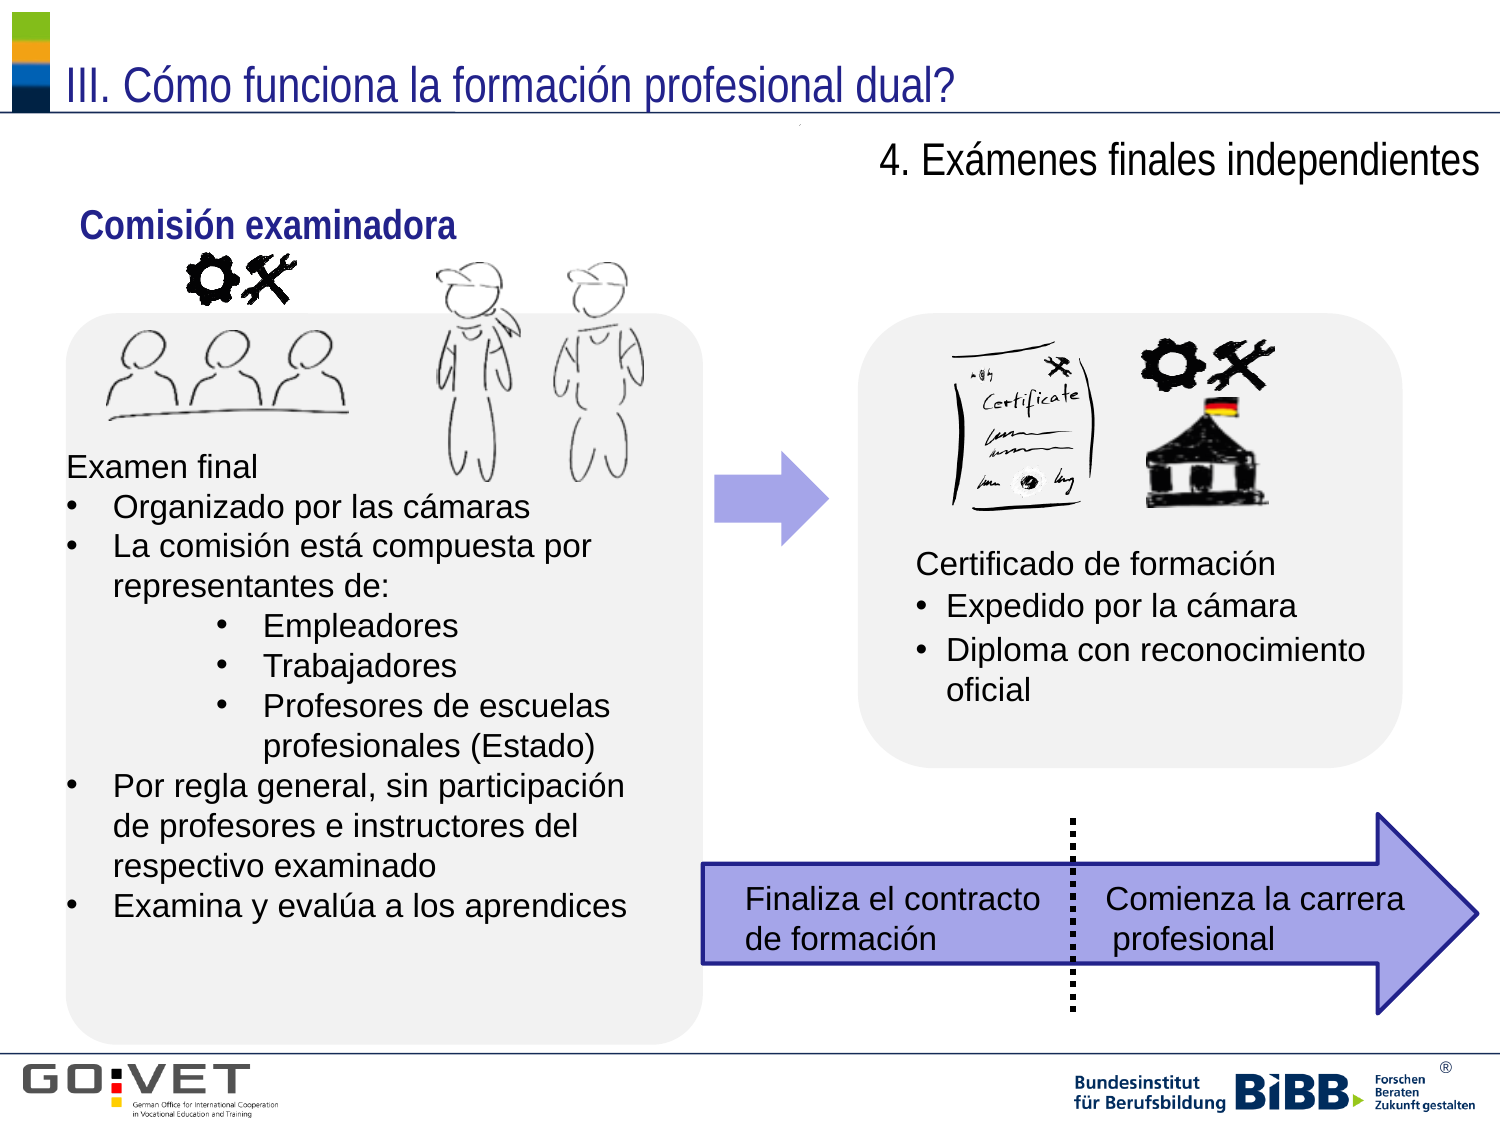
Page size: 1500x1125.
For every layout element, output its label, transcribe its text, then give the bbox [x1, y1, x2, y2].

picture [23, 1063, 278, 1118]
text_box Examen final Organizado por las cámaras La comisión está compuesta por representantes de: Empleadores Trabajadores Profesores de escuelas profesionales (Estado) Por regla general, sin participación de profesores e instructores del respectivo examinado Examina y evalúa a los aprendices [51, 437, 668, 992]
picture [436, 262, 644, 482]
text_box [702, 813, 1500, 1019]
picture [1074, 1073, 1475, 1113]
text_box III. Cómo funciona la formación profesional dual? [50, 44, 1500, 107]
picture [186, 251, 297, 307]
text_box [63, 311, 705, 1047]
text_box Comisión examinadora [64, 190, 975, 255]
picture [106, 329, 349, 422]
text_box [714, 312, 1403, 769]
picture [12, 12, 50, 113]
title 4. Exámenes finales independientes [797, 122, 1495, 191]
